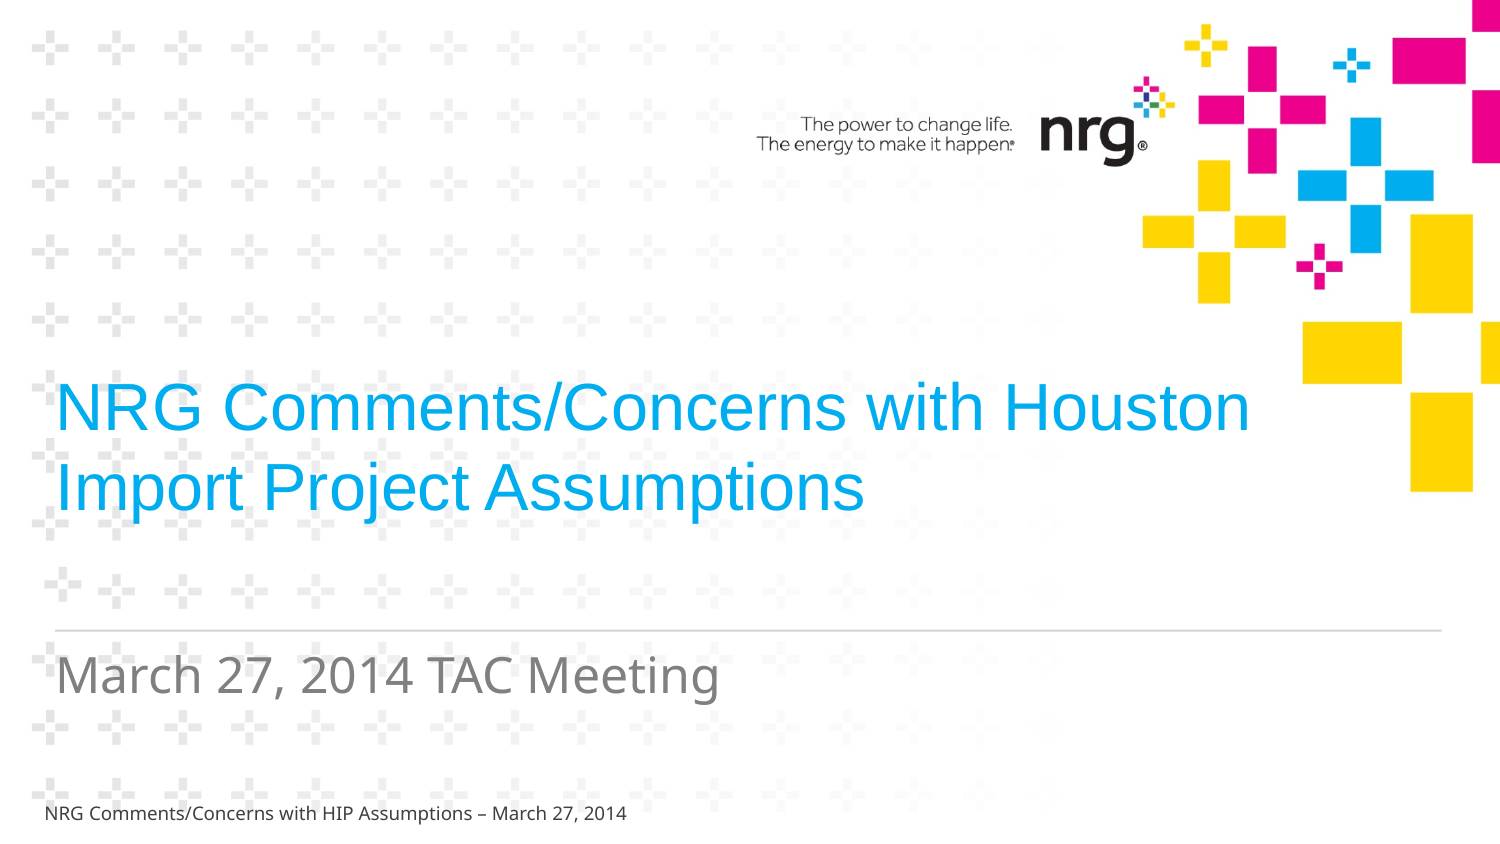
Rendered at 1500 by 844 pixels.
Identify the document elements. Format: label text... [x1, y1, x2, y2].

picture [0, 0, 1500, 844]
list March 27, 2014 TAC Meeting [40, 629, 1296, 750]
footer NRG Comments/Concerns with HIP Assumptions – March 27, 2014 [44, 801, 1052, 825]
subtitle NRG Comments/Concerns with Houston Import Project Assumptions [40, 356, 1390, 559]
